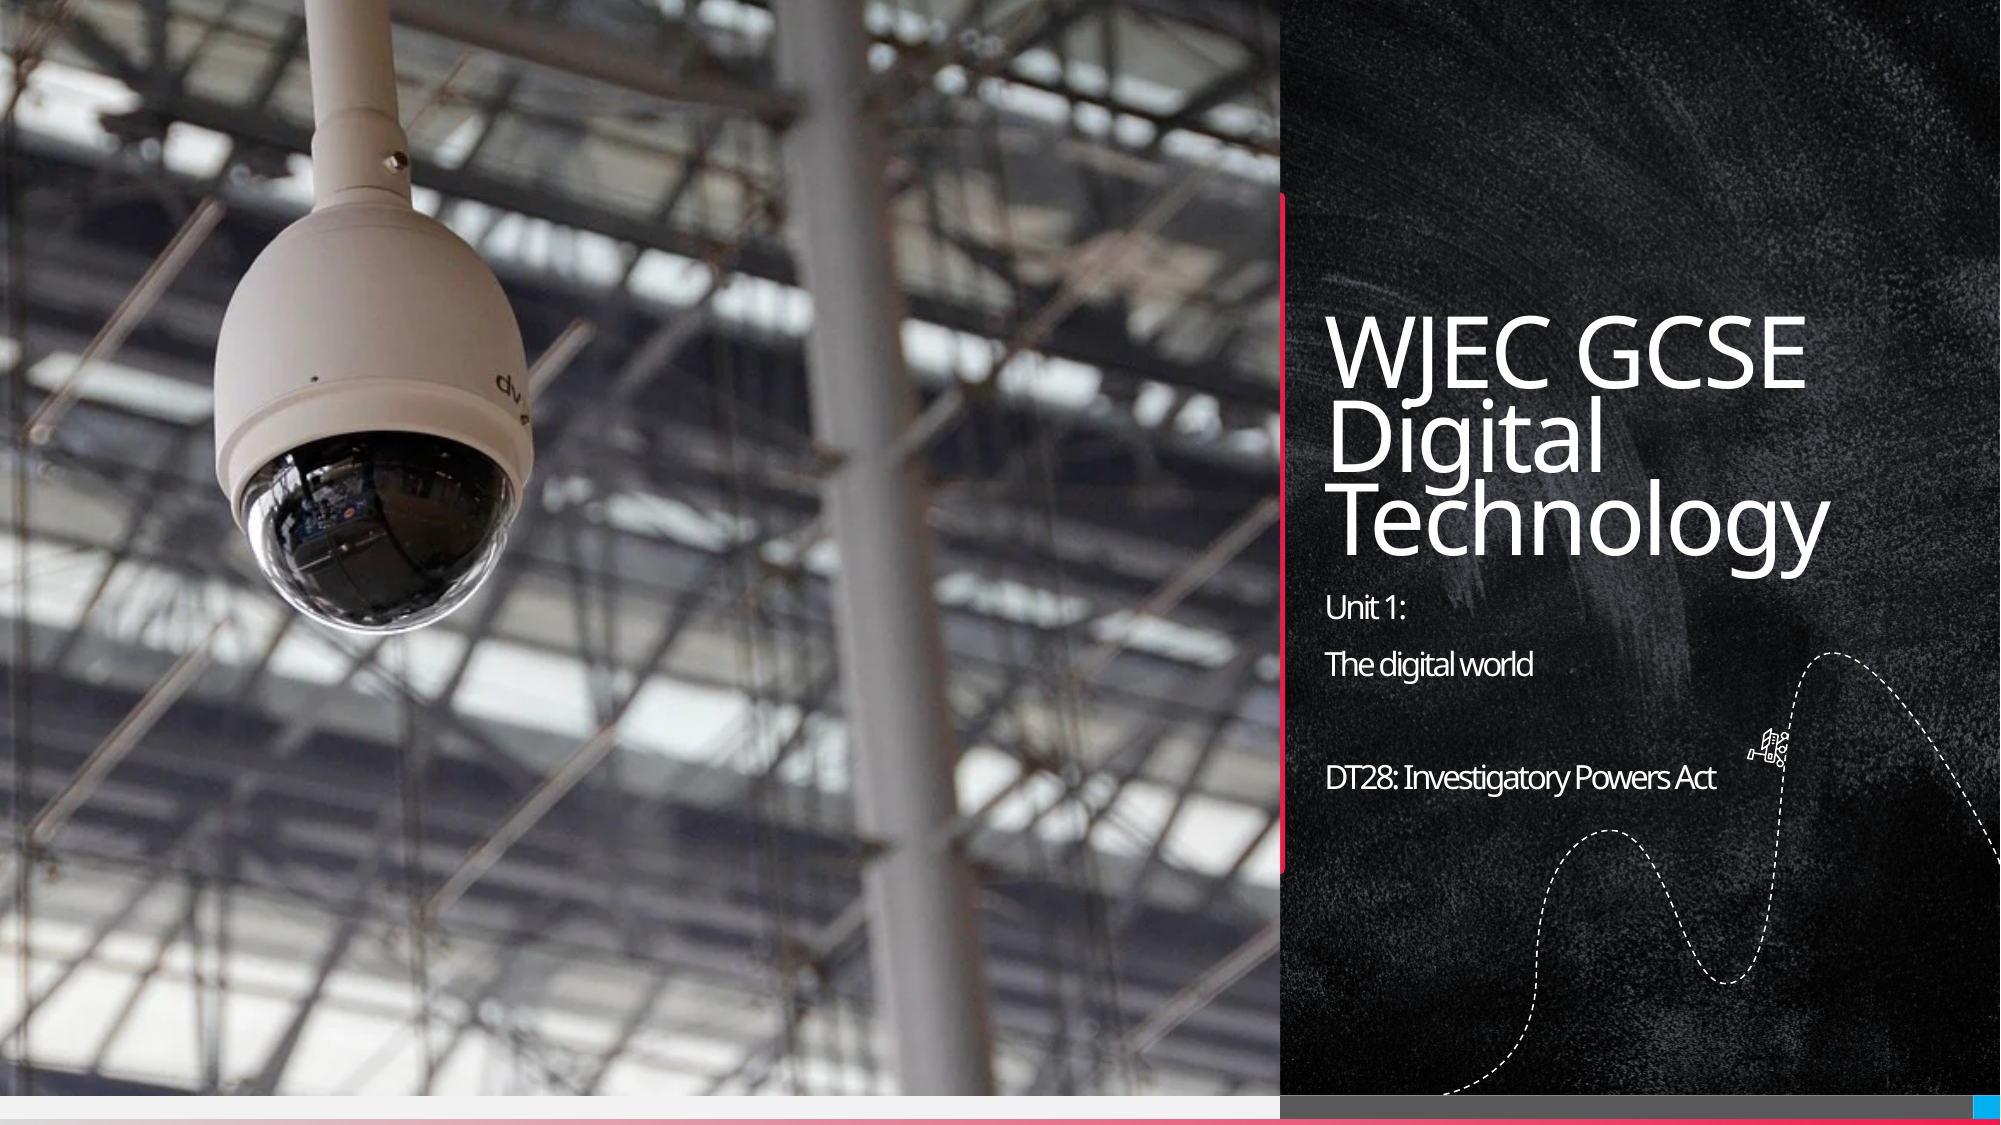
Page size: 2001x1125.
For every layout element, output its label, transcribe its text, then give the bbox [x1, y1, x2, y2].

text_box [1746, 728, 1789, 768]
title WJEC GCSE Digital Technology [1324, 321, 1942, 576]
picture [0, 0, 1281, 1096]
subtitle Unit 1: The digital world DT28: Investigatory Powers Act [1324, 590, 1941, 853]
